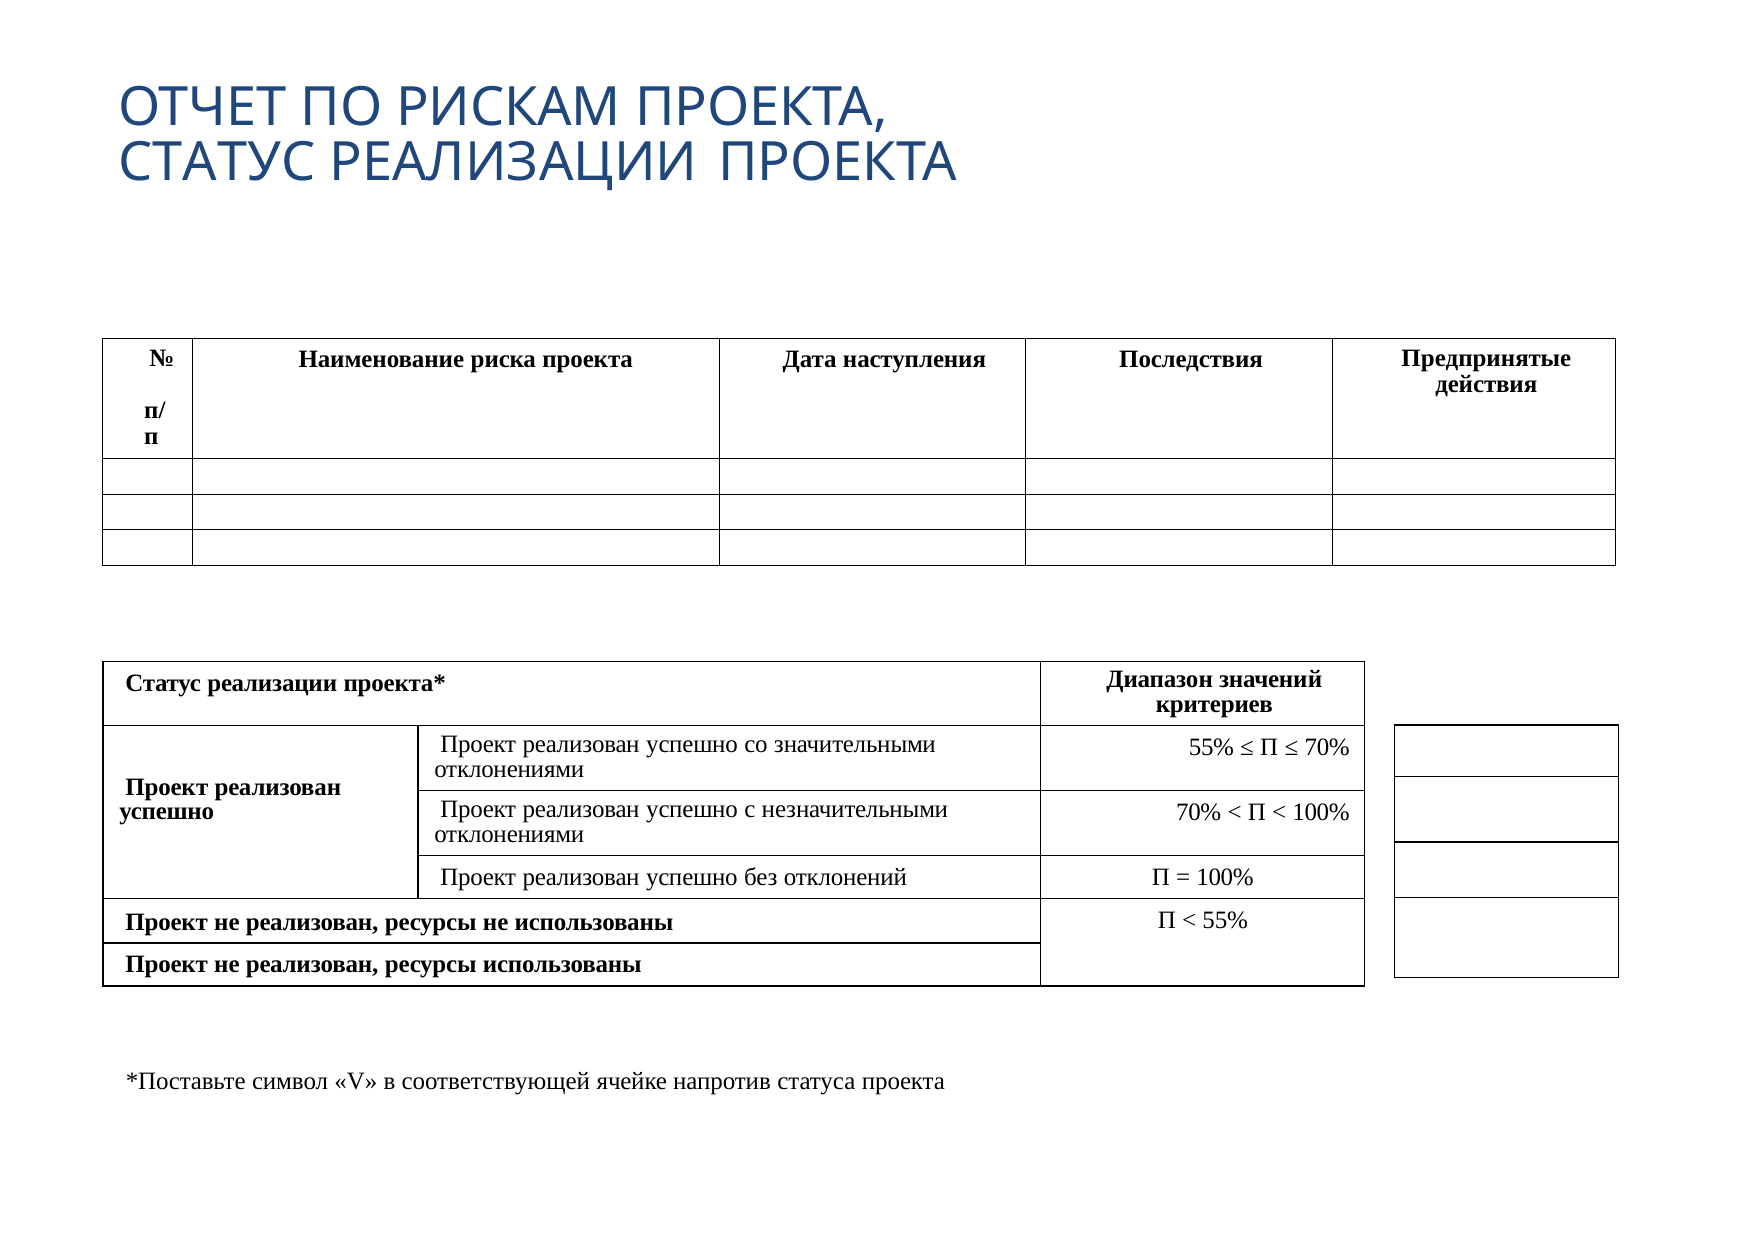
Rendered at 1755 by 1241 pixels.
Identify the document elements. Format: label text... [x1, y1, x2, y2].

table_cell [1333, 530, 1615, 565]
table_header [1395, 726, 1618, 776]
table_cell [1395, 898, 1618, 977]
table_cell [1026, 459, 1332, 494]
table_cell [193, 459, 719, 494]
table_cell [720, 459, 1025, 494]
table_cell [193, 495, 719, 529]
title ОТЧЕТ ПО РИСКАМ ПРОЕКТА, СТАТУС РЕАЛИЗАЦИИ ПРОЕКТА [116, 69, 1217, 338]
table_cell 55% ≤ П ≤ 70% [1041, 726, 1364, 790]
table_cell [103, 530, 192, 565]
table_cell Проект не реализован, ресурсы не использованы [104, 899, 1040, 942]
table_cell [1333, 459, 1615, 494]
table_header Дата наступления [720, 339, 1025, 458]
table_cell 70% < П < 100% [1041, 791, 1364, 855]
table_cell [1026, 530, 1332, 565]
table_header Наименование риска проекта [193, 339, 719, 458]
table_cell Проект реализован успешно [104, 726, 417, 898]
table_header Статус реализации проекта* [104, 662, 1040, 725]
table_header Предпринятые действия [1333, 339, 1615, 458]
table_header № п/п [103, 339, 192, 458]
table_cell [1395, 777, 1618, 841]
table_header Последствия [1026, 339, 1332, 458]
table_cell [193, 530, 719, 565]
table_cell Проект реализован успешно со значительными отклонениями [419, 726, 1040, 790]
text_box *Поставьте символ «V» в соответствующей ячейке напротив статуса проекта [123, 1062, 955, 1095]
table_cell П < 55% [1041, 899, 1364, 985]
table_cell Проект реализован успешно с незначительными отклонениями [419, 791, 1040, 855]
table_header Диапазон значений критериев [1041, 662, 1364, 725]
table_cell [1395, 843, 1618, 897]
table_cell П = 100% [1041, 856, 1364, 898]
table_cell [1333, 495, 1615, 529]
table_cell [720, 530, 1025, 565]
table_cell [103, 495, 192, 529]
table_cell [720, 495, 1025, 529]
table_cell [103, 459, 192, 494]
table_cell Проект реализован успешно без отклонений [419, 856, 1040, 898]
table_cell [1026, 495, 1332, 529]
table_cell Проект не реализован, ресурсы использованы [104, 944, 1040, 985]
